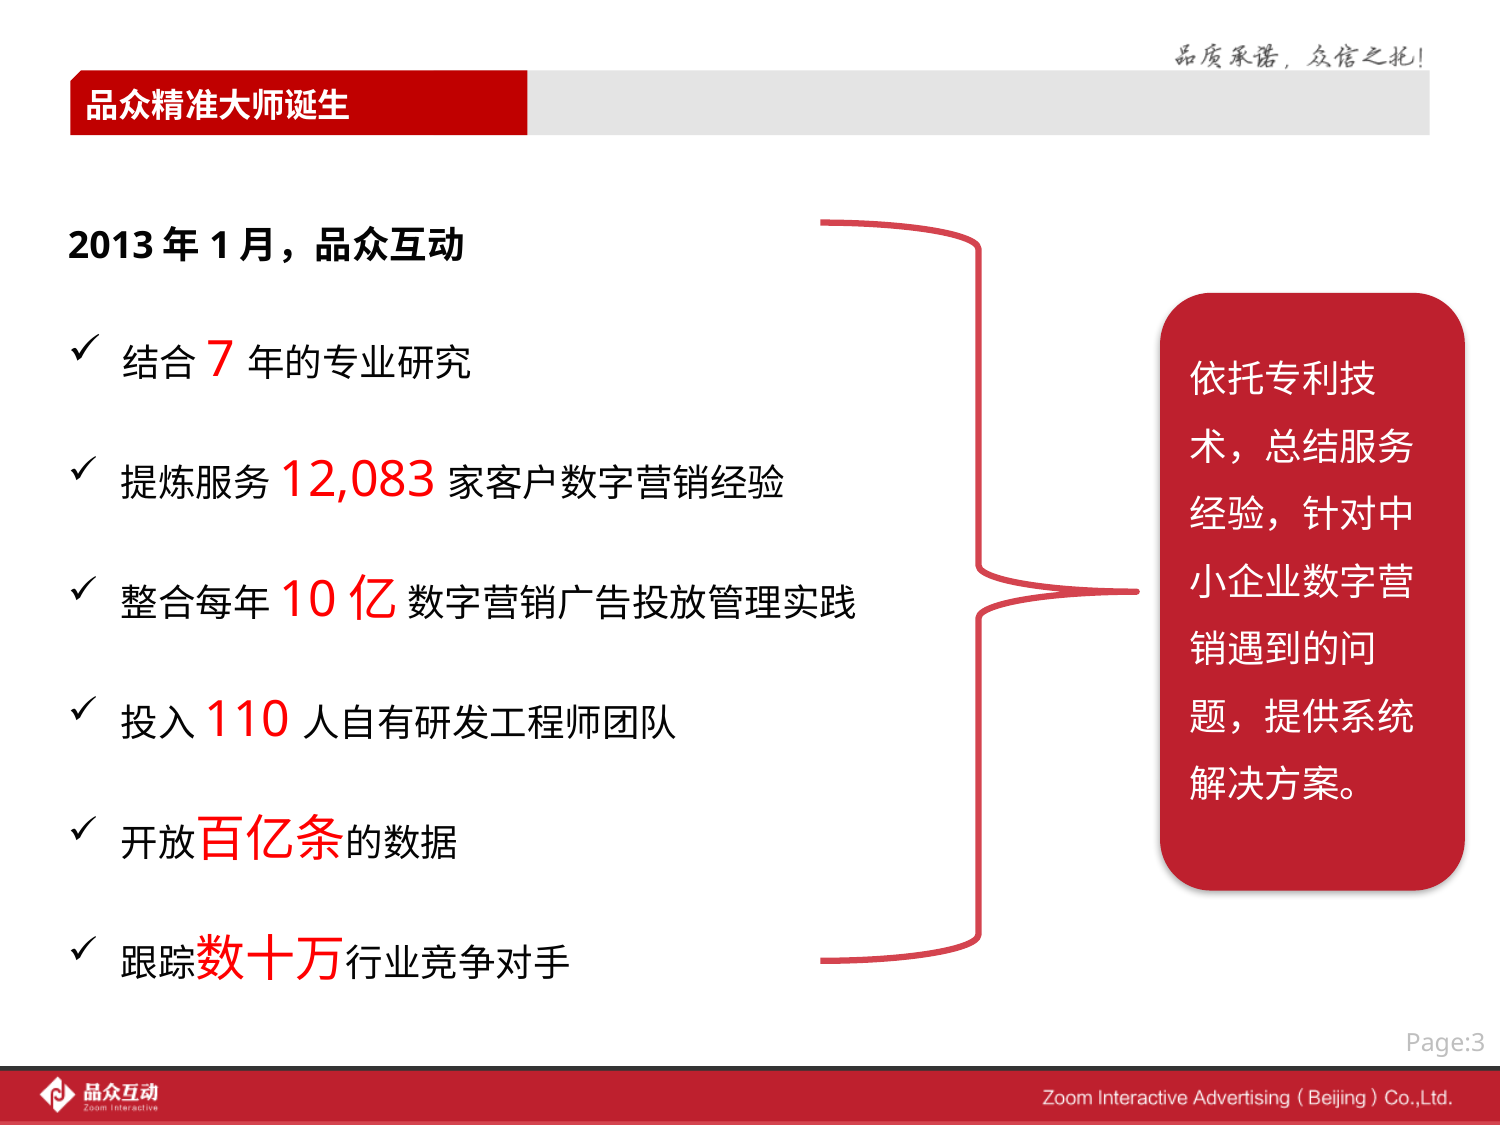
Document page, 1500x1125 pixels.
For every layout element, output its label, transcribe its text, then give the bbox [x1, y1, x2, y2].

title 品众精准大师诞生 [70, 56, 1149, 153]
picture [0, 1066, 53, 1125]
text_box 依托专利技术，总结服务经验，针对中小企业数字营销遇到的问题，提供系统解决方案。 [1158, 291, 1467, 892]
text_box [820, 221, 1138, 962]
picture [1171, 38, 1430, 71]
text_box 2013年1月，品众互动 结合7年的专业研究 提炼服务12,083家客户数字营销经验 整合每年10亿 数字营销广告投放管理实践 投入110人自有研发工程师团队 开放百亿条的数据 跟踪数十万行业竞争对手 [53, 168, 1500, 1125]
